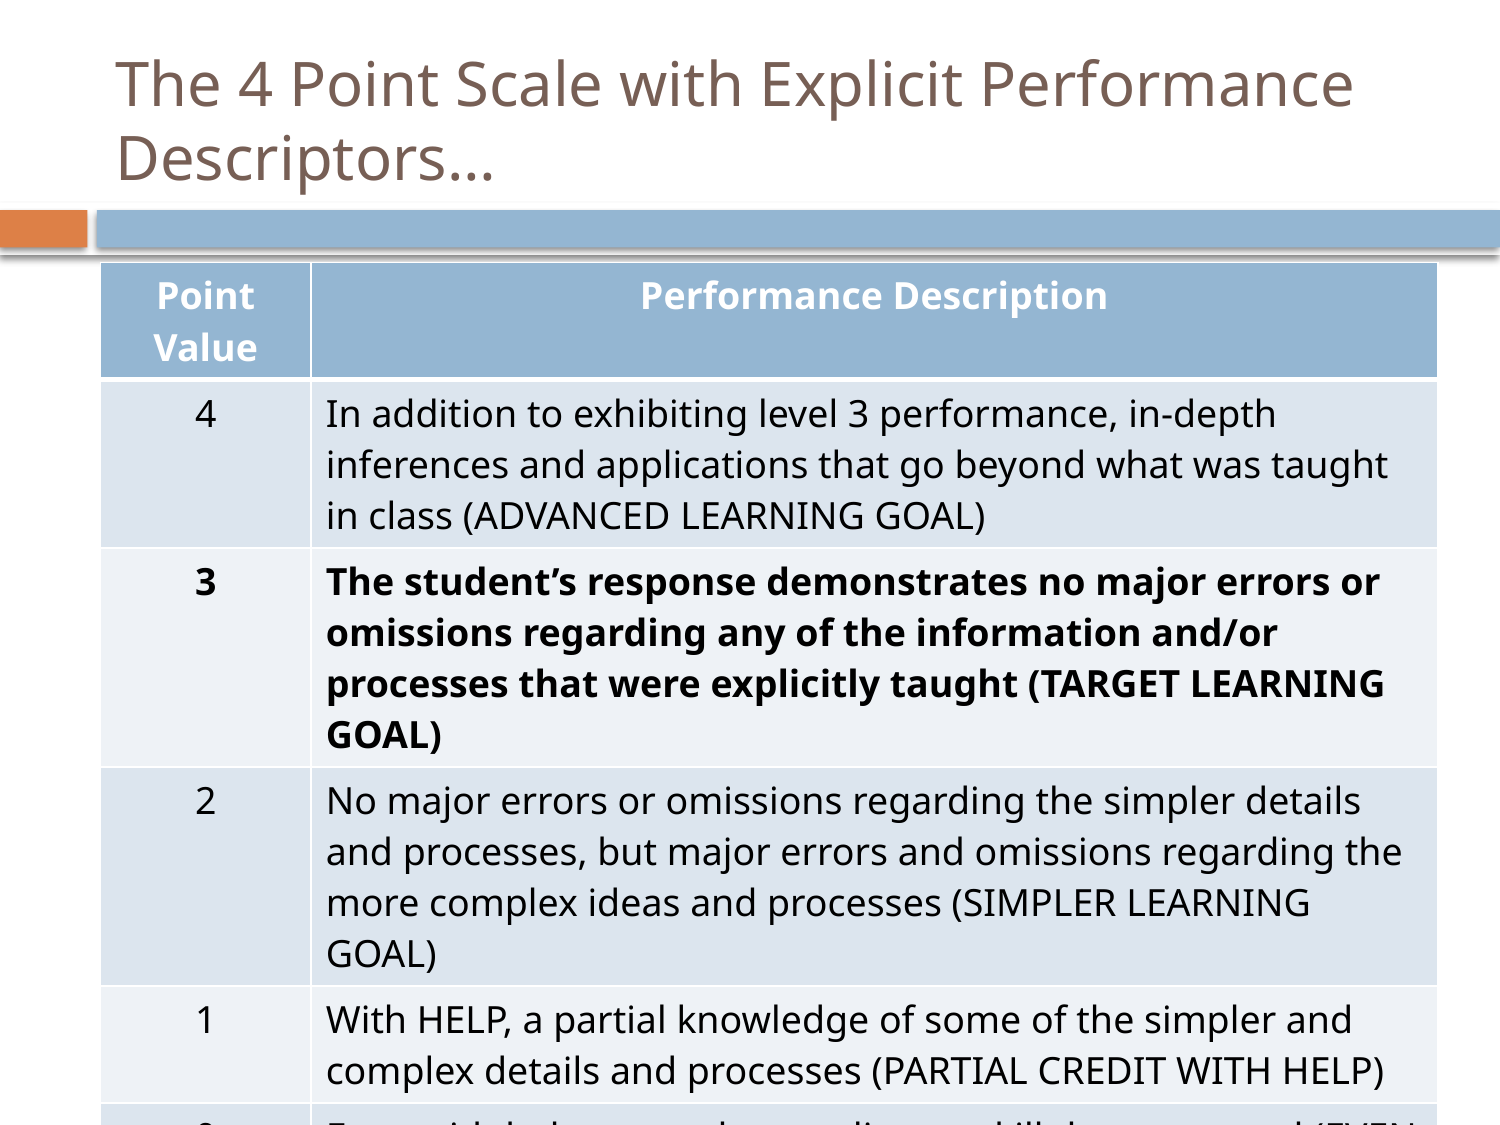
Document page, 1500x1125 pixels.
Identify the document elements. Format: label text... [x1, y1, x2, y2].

table_cell The student’s response demonstrates no major errors or omissions regarding any of the information and/or processes that were explicitly taught (TARGET LEARNING GOAL) [312, 549, 1437, 766]
title The 4 Point Scale with Explicit Performance Descriptors… [100, 37, 1438, 200]
table_cell 4 [101, 382, 310, 547]
table_cell 2 [101, 768, 310, 985]
table_cell 3 [101, 549, 310, 766]
table_cell 0 [101, 1104, 310, 1125]
table_cell Even with help, no understanding or skill demonstrated (EVEN WITH HELP, NO SUCCESS) [312, 1104, 1437, 1125]
table_cell In addition to exhibiting level 3 performance, in-depth inferences and applications that go beyond what was taught in class (ADVANCED LEARNING GOAL) [312, 382, 1437, 547]
table_cell No major errors or omissions regarding the simpler details and processes, but major errors and omissions regarding the more complex ideas and processes (SIMPLER LEARNING GOAL) [312, 768, 1437, 985]
table_cell 1 [101, 987, 310, 1102]
table_cell With HELP, a partial knowledge of some of the simpler and complex details and processes (PARTIAL CREDIT WITH HELP) [312, 987, 1437, 1102]
table_header Performance Description [312, 263, 1437, 377]
table_header Point Value [101, 263, 310, 377]
